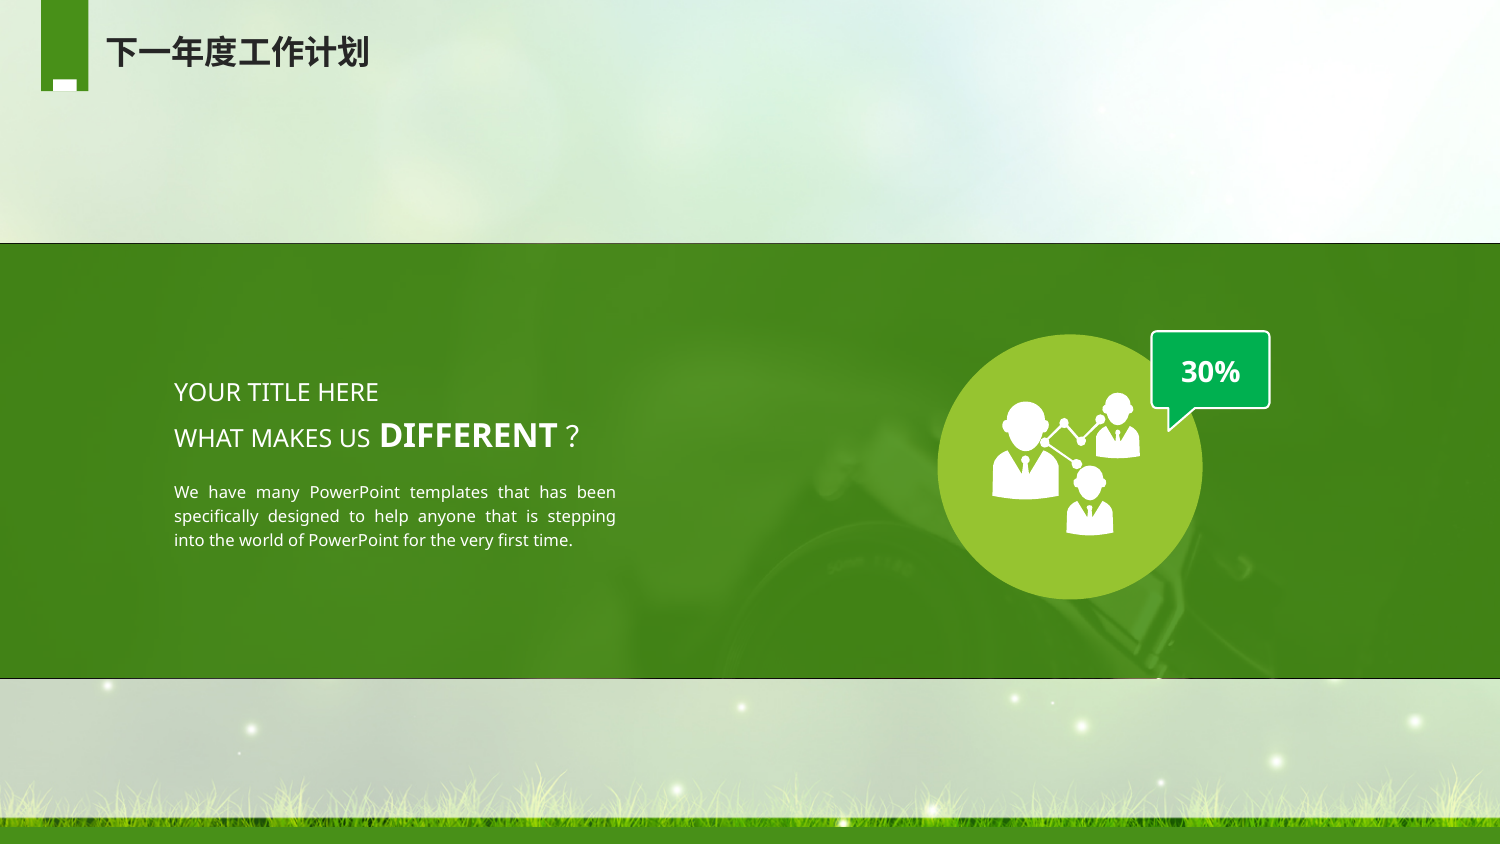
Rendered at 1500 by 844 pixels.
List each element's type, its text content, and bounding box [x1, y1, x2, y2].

text_box 下一年度工作计划 [94, 23, 387, 79]
text_box [0, 243, 1500, 678]
text_box [937, 334, 1203, 600]
text_box [1151, 331, 1270, 431]
text_box YOUR TITLE HERE WHAT MAKES US DIFFERENT？ We have many PowerPoint templates that has been specifically designed to help anyone that is stepping into the world of PowerPoint for the very first time. [159, 362, 632, 557]
picture [0, 679, 1500, 827]
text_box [40, 0, 89, 92]
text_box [992, 392, 1140, 536]
picture [0, 0, 1500, 243]
text_box 30% [1166, 345, 1256, 396]
